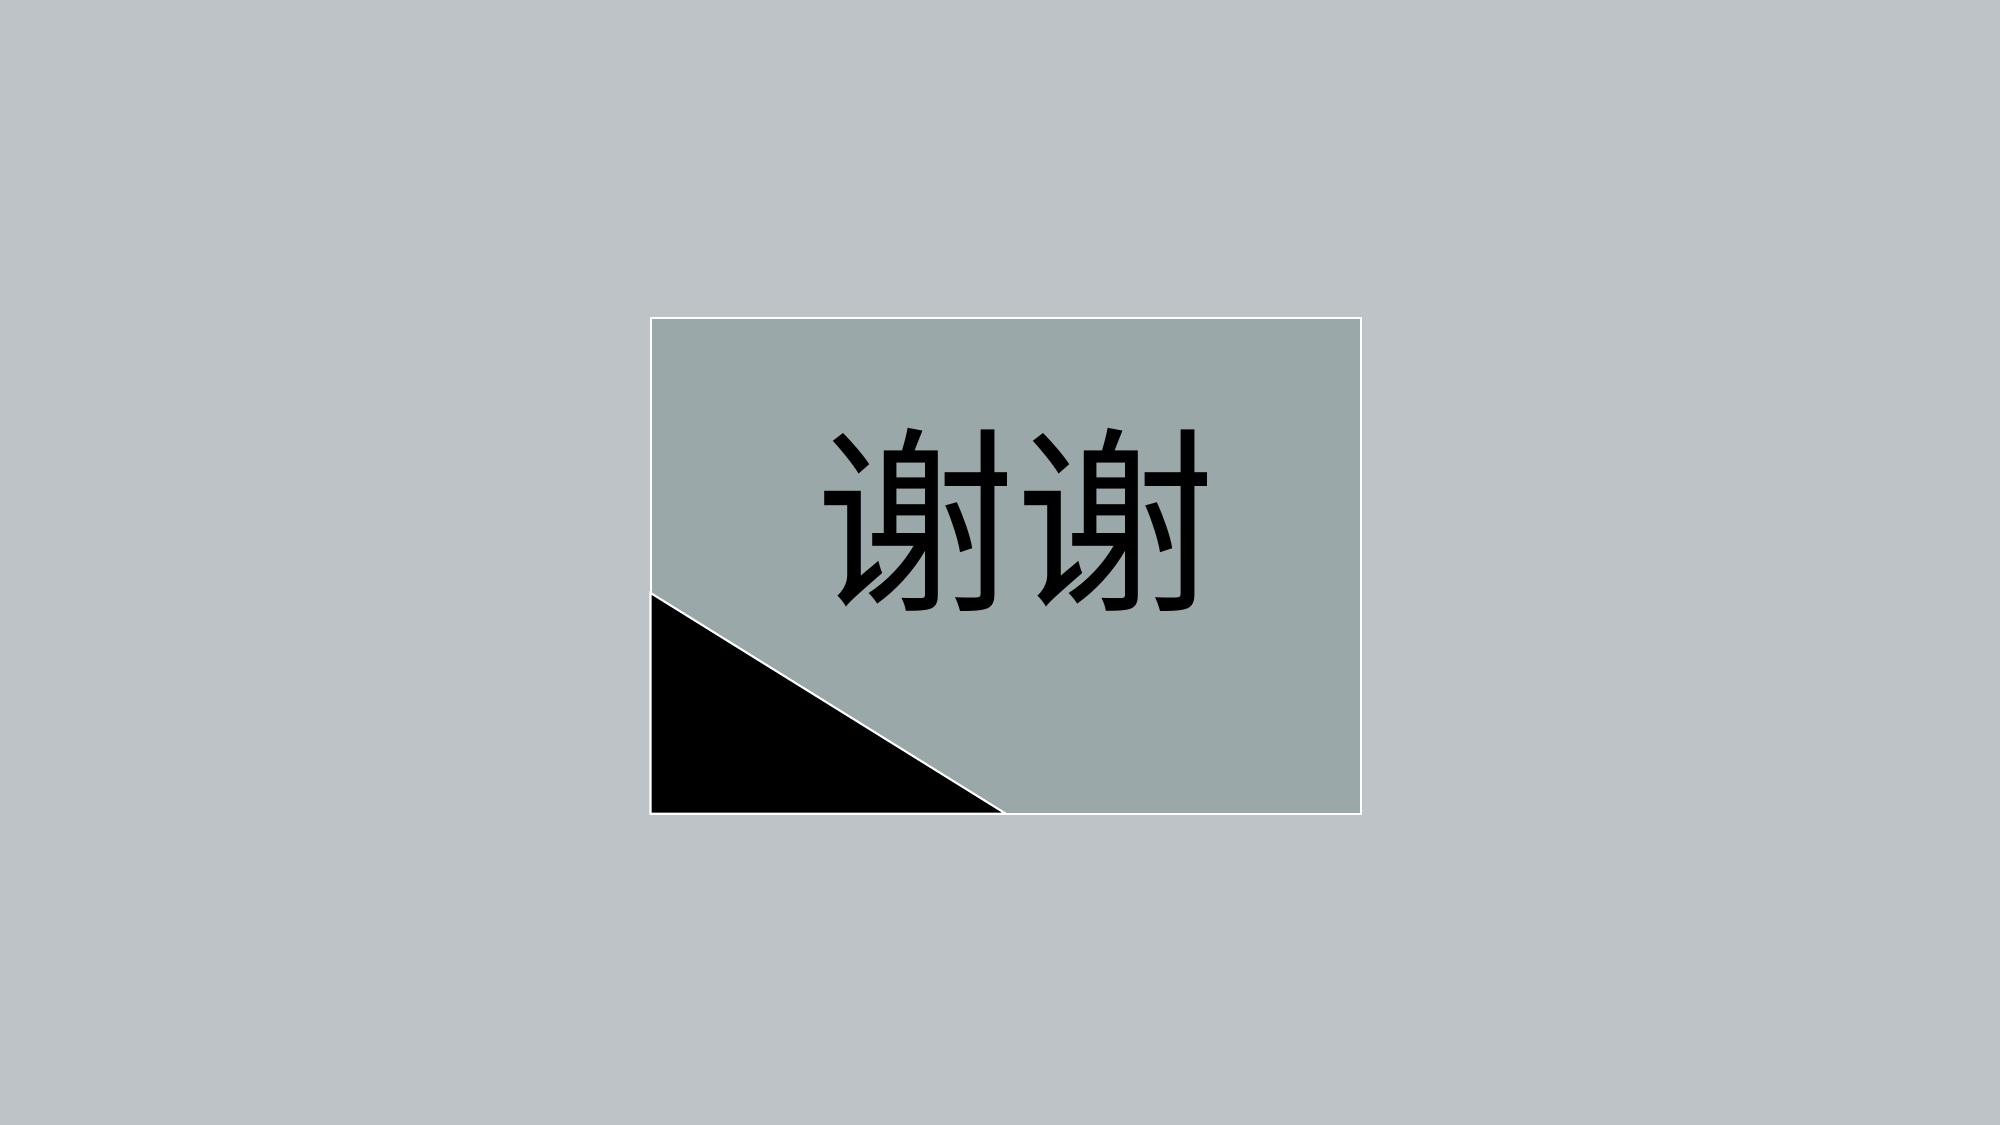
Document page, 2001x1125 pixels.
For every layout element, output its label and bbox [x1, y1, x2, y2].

text_box [650, 317, 1514, 870]
